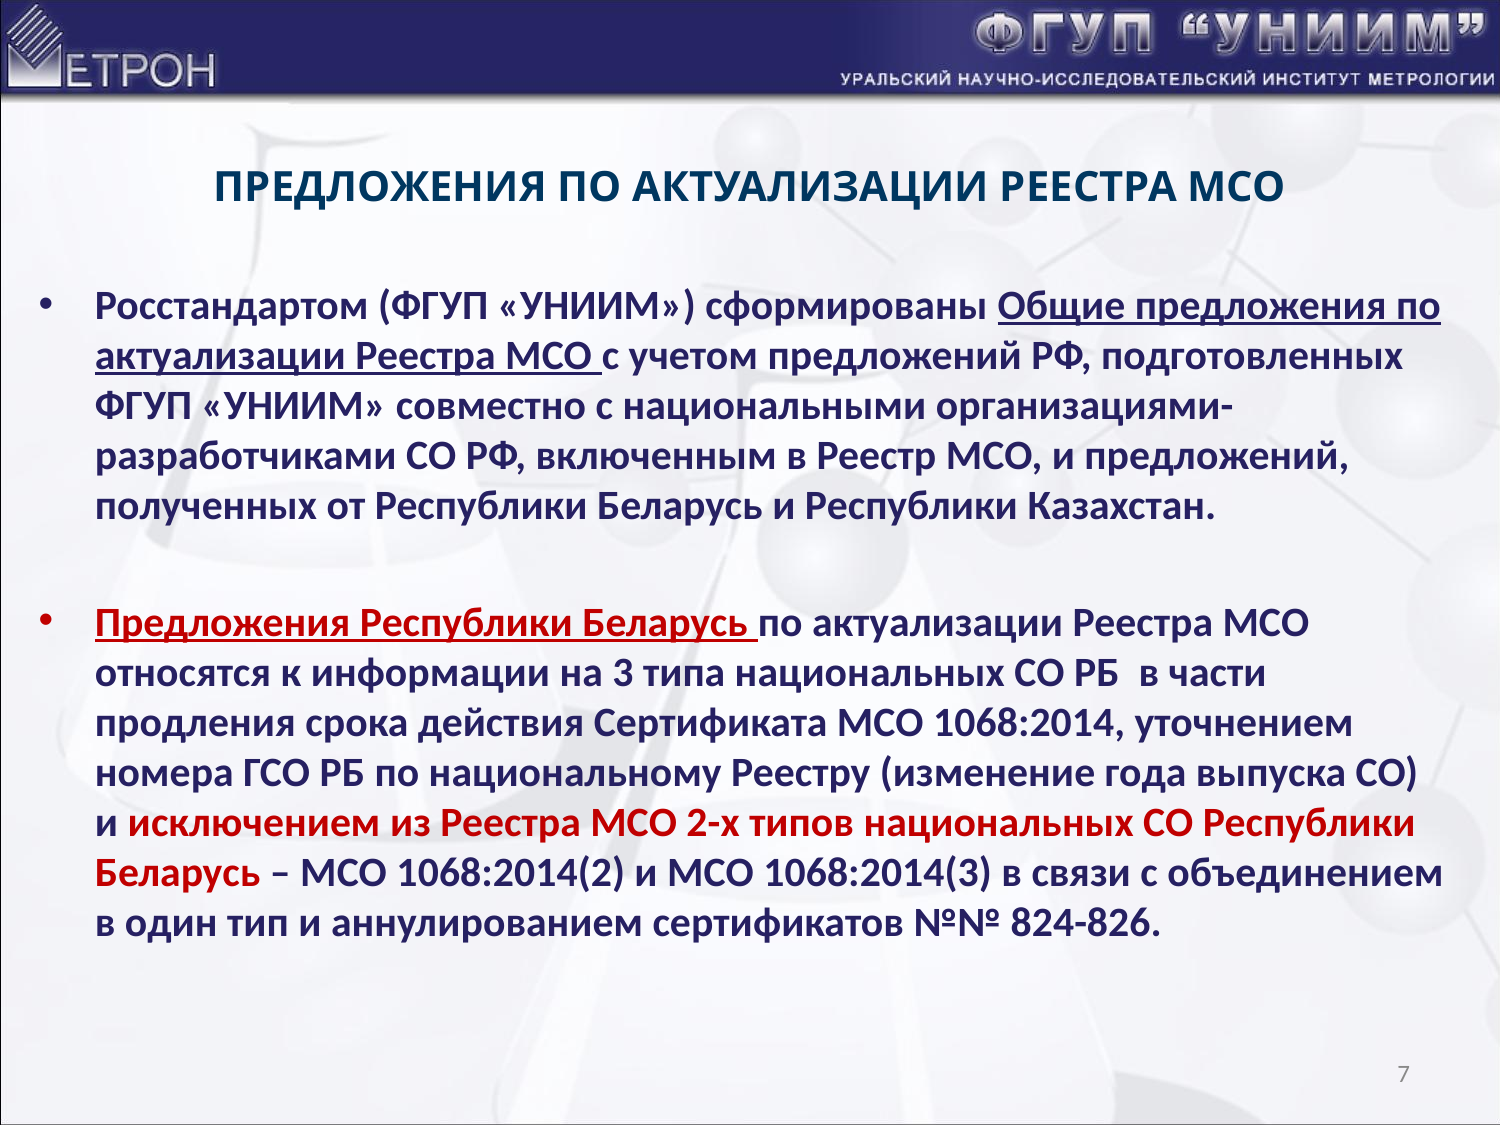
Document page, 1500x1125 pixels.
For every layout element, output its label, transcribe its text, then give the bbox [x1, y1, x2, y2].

picture [0, 0, 1500, 1125]
title ПРЕДЛОЖЕНИЯ ПО АКТУАЛИЗАЦИИ РЕЕСТРА МСО [76, 125, 1424, 244]
slide_number 7 [1074, 1042, 1425, 1103]
list Росстандартом (ФГУП «УНИИМ») сформированы Общие предложения по актуализации Реестра МСО с учетом предложений РФ, подготовленных ФГУП «УНИИМ» совместно с национальными организациями-разработчиками СО РФ, включенным в Реестр МСО, и предложений, полученных от Республики Беларусь и Республики Казахстан. Предложения Республики Беларусь по актуализации Реестра МСО относятся к информации на 3 типа национальных СО РБ в части продления срока действия Сертификата МСО 1068:2014, уточнением номера ГСО РБ по национальному Реестру (изменение года выпуска СО) и исключением из Реестра МСО 2-х типов национальных СО Республики Беларусь – МСО 1068:2014(2) и МСО 1068:2014(3) в связи с объединением в один тип и аннулированием сертификатов №№ 824-826. [23, 270, 1477, 1038]
